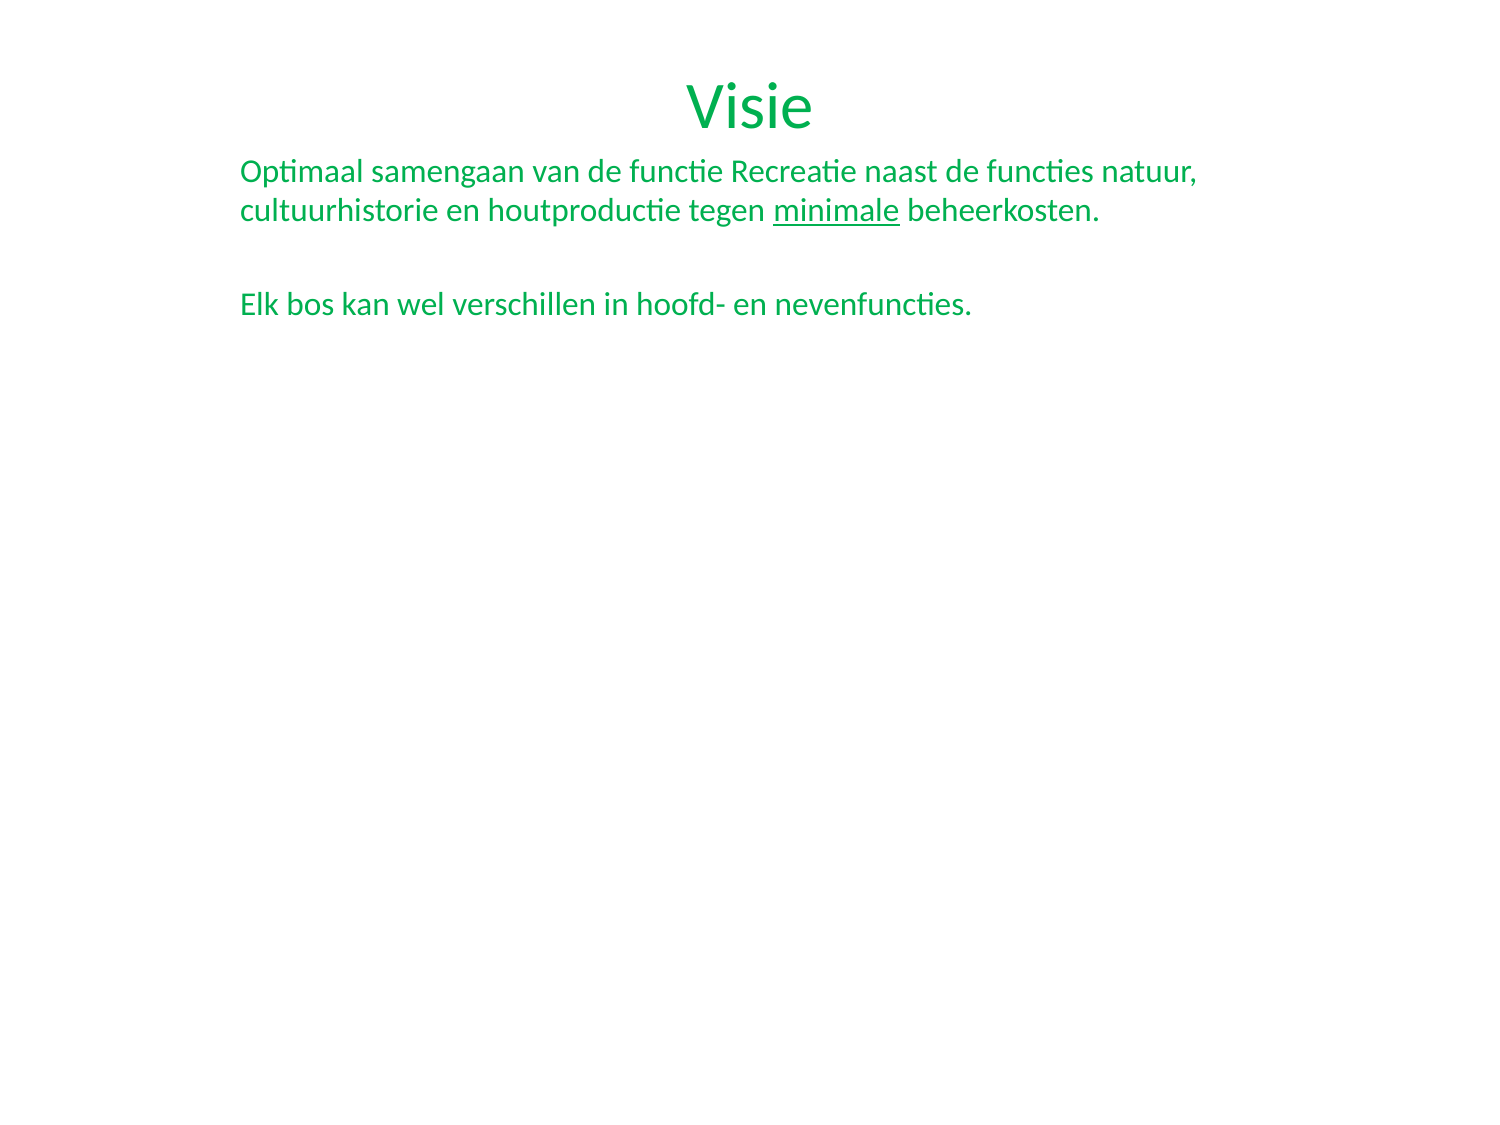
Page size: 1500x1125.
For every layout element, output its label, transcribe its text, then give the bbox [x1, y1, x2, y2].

subtitle Visie Optimaal samengaan van de functie Recreatie naast de functies natuur, cultuurhistorie en houtproductie tegen minimale beheerkosten. Elk bos kan wel verschillen in hoofd- en nevenfuncties. [225, 54, 1275, 925]
